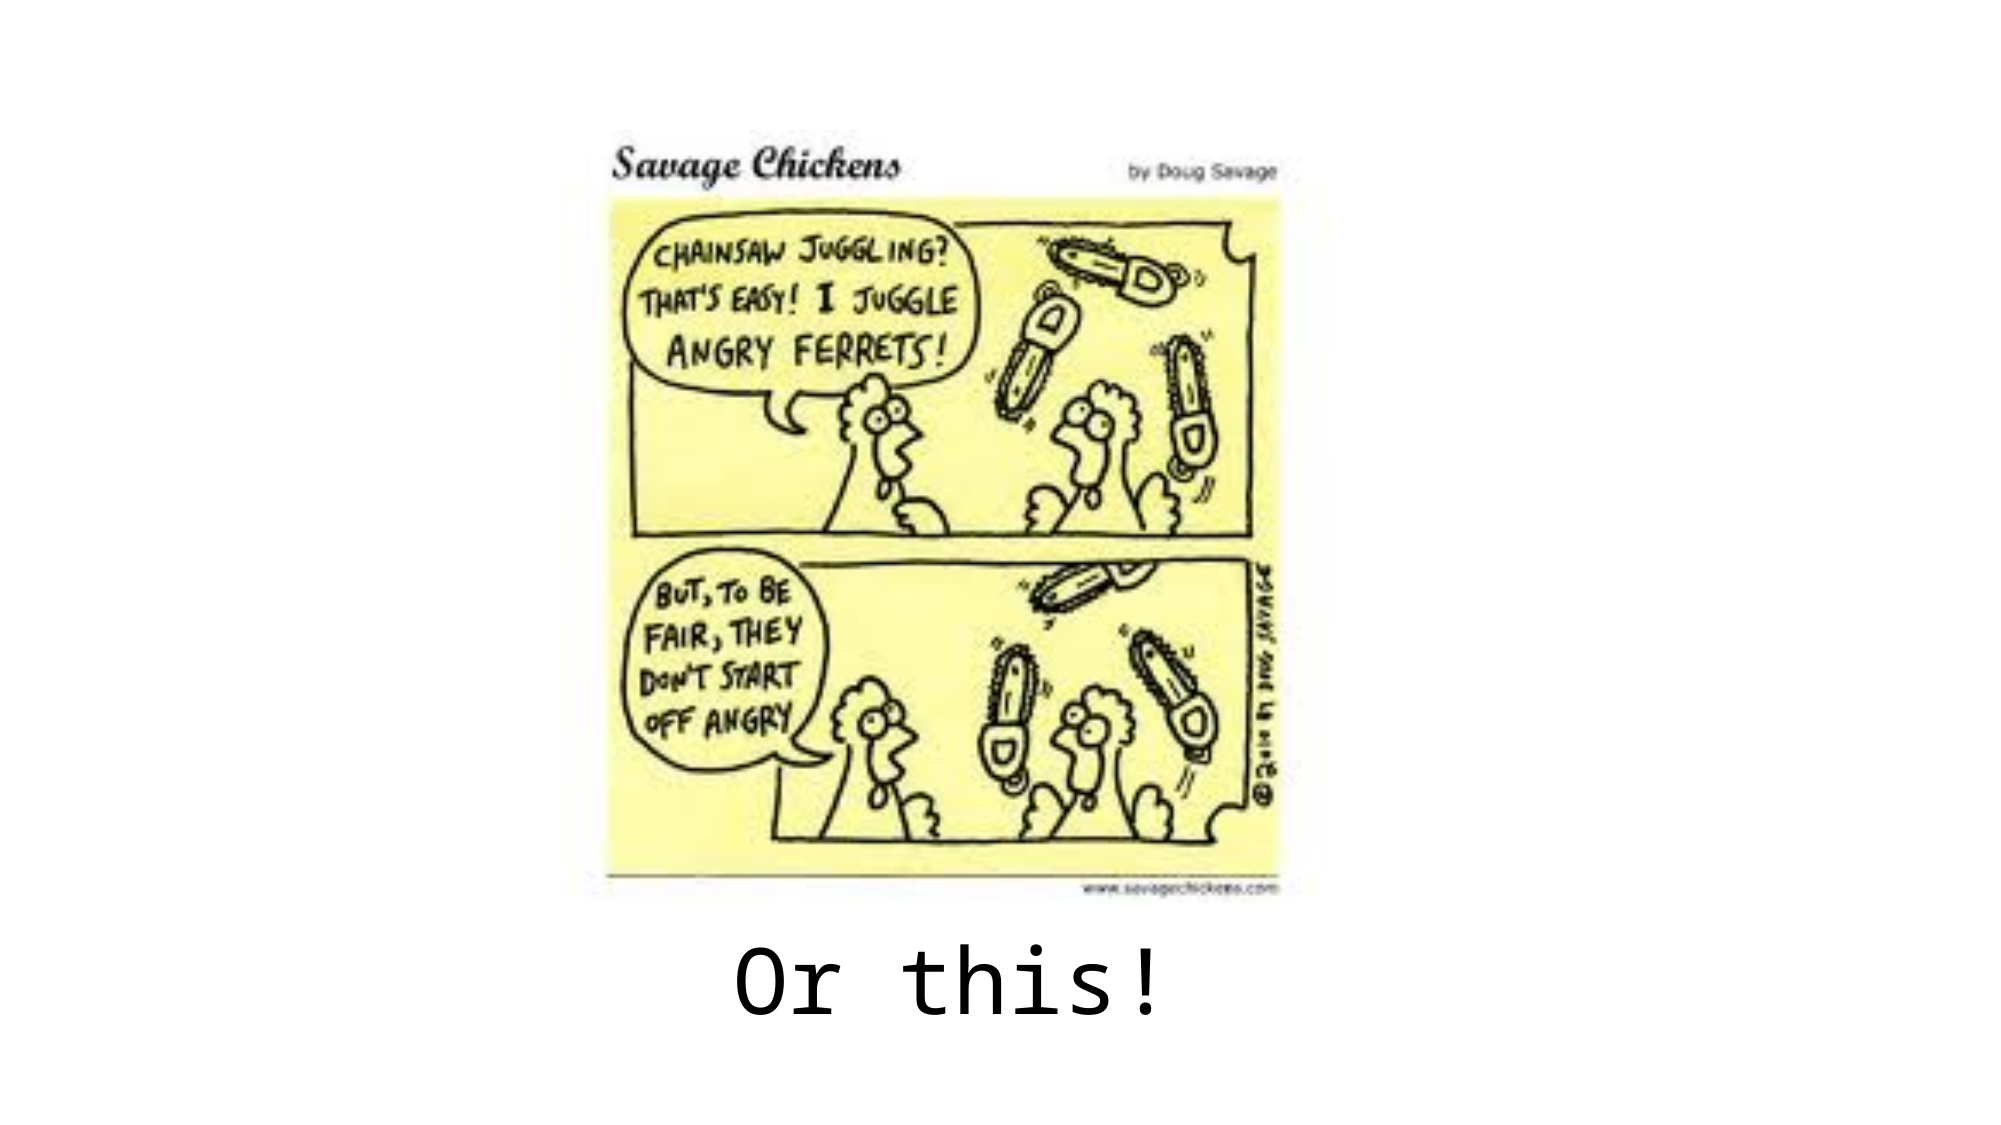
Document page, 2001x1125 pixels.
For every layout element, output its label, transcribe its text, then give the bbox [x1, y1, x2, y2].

picture [559, 130, 1333, 904]
title Or this! [718, 904, 1316, 1125]
